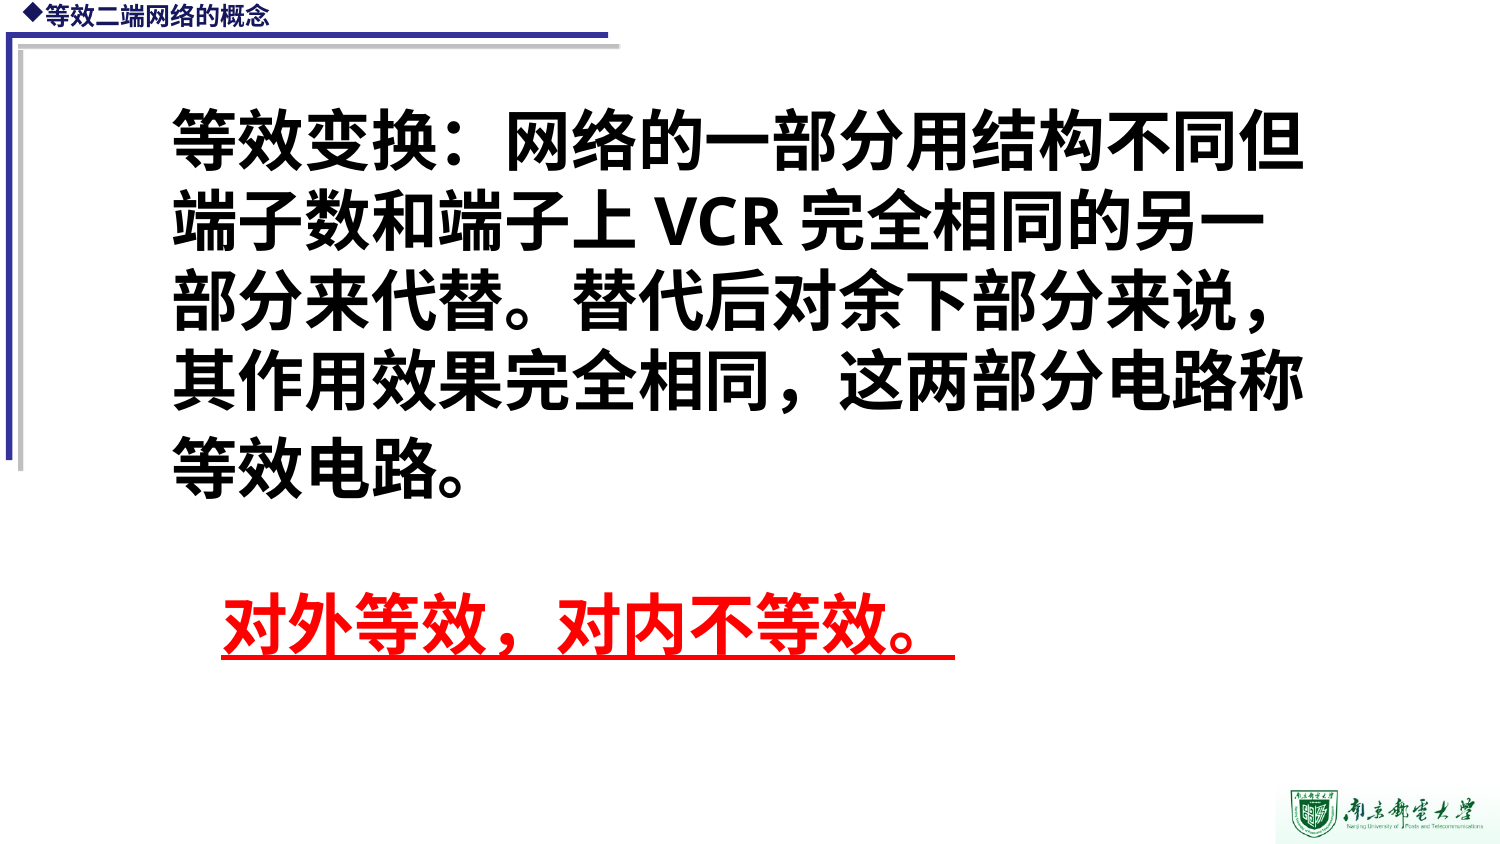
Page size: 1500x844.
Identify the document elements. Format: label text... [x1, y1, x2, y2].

text_box 等效变换：网络的一部分用结构不同但端子数和端子上VCR完全相同的另一部分来代替。替代后对余下部分来说，其作用效果完全相同，这两部分电路称等效电路。。 [156, 91, 1344, 517]
picture [1275, 781, 1500, 844]
text_box 对外等效，对内不等效。 [206, 575, 1195, 671]
